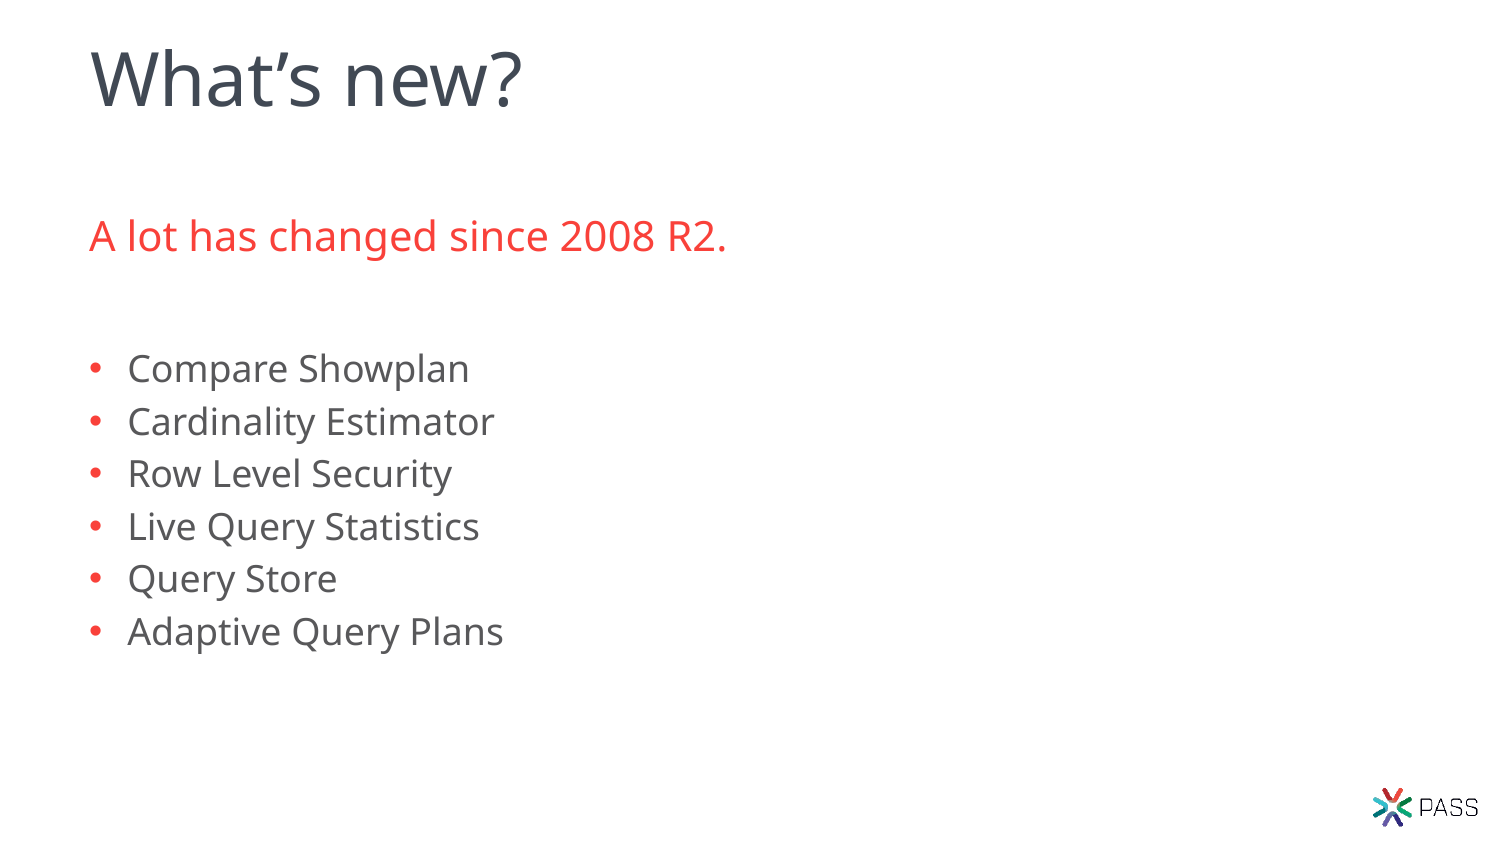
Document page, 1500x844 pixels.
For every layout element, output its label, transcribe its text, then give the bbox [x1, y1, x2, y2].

title What’s new? [75, 41, 1425, 142]
list Compare Showplan Cardinality Estimator Row Level Security Live Query Statistics Query Store Adaptive Query Plans [74, 337, 1427, 745]
list A lot has changed since 2008 R2. [74, 202, 1427, 273]
picture [1371, 785, 1479, 829]
